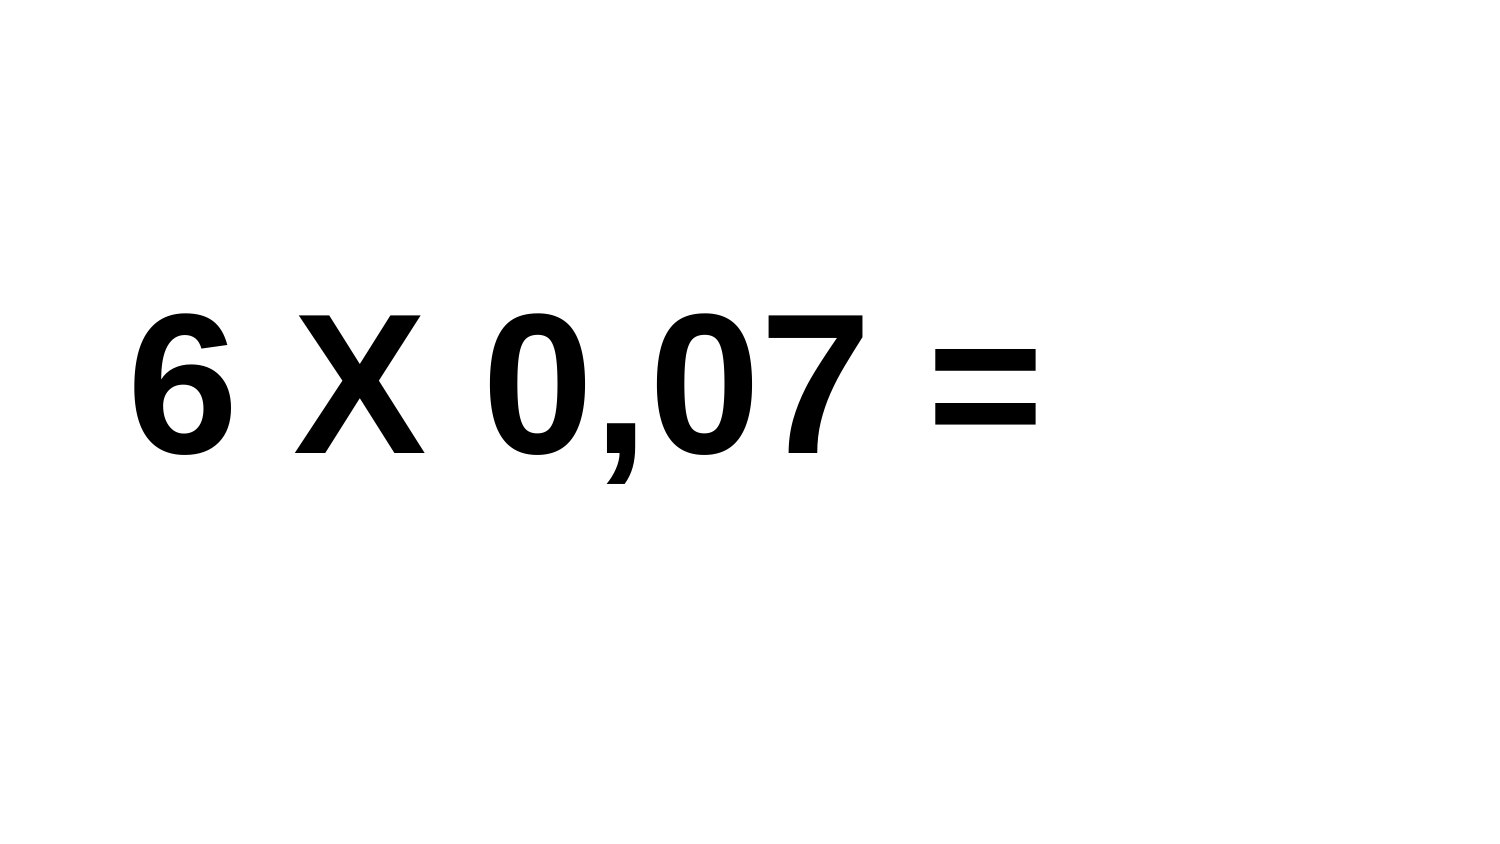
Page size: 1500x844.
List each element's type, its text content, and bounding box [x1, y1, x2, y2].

text_box 6 X 0,07 = [112, 318, 1388, 509]
